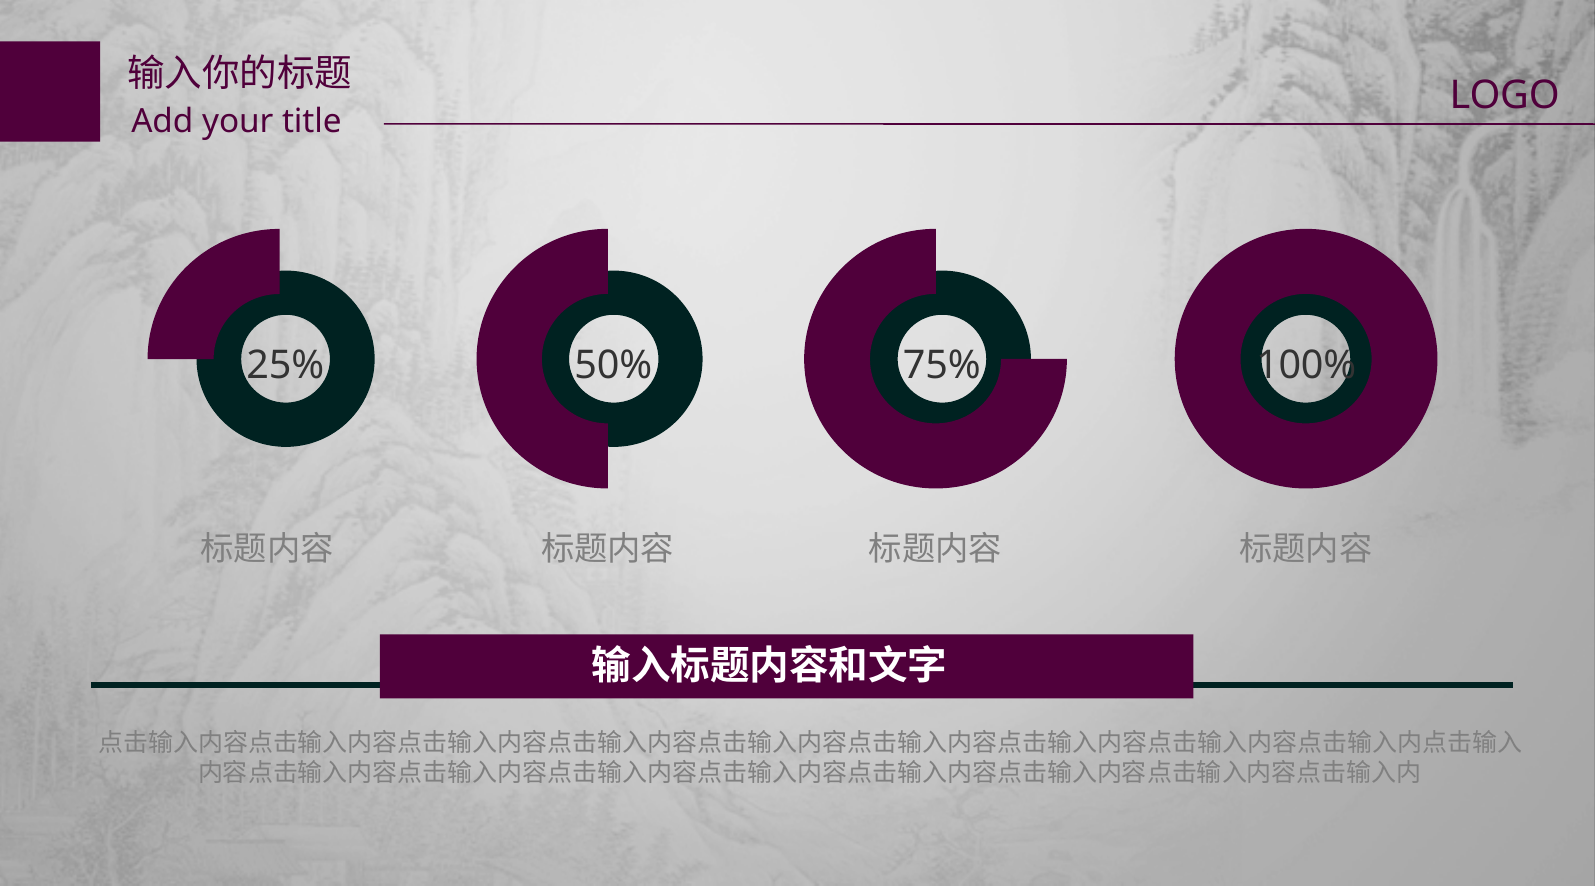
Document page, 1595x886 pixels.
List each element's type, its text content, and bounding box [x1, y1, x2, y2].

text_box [0, 0, 1595, 886]
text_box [803, 228, 1068, 489]
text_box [147, 228, 375, 448]
text_box 标题内容 [857, 520, 1015, 573]
text_box 点击输入内容点击输入内容点击输入内容点击输入内容点击输入内容点击输入内容点击输入内容点击输入内容点击输入内点击输入内容点击输入内容点击输入内容点击输入内容点击输入内容点击输入内容点击输入内容点击输入内容点击输入内 [80, 720, 1542, 792]
text_box 标题内容 [1227, 520, 1385, 573]
text_box 标题内容 [528, 520, 686, 573]
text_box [91, 634, 1513, 699]
text_box 标题内容 [188, 520, 346, 573]
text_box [1174, 228, 1438, 489]
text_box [476, 228, 703, 489]
